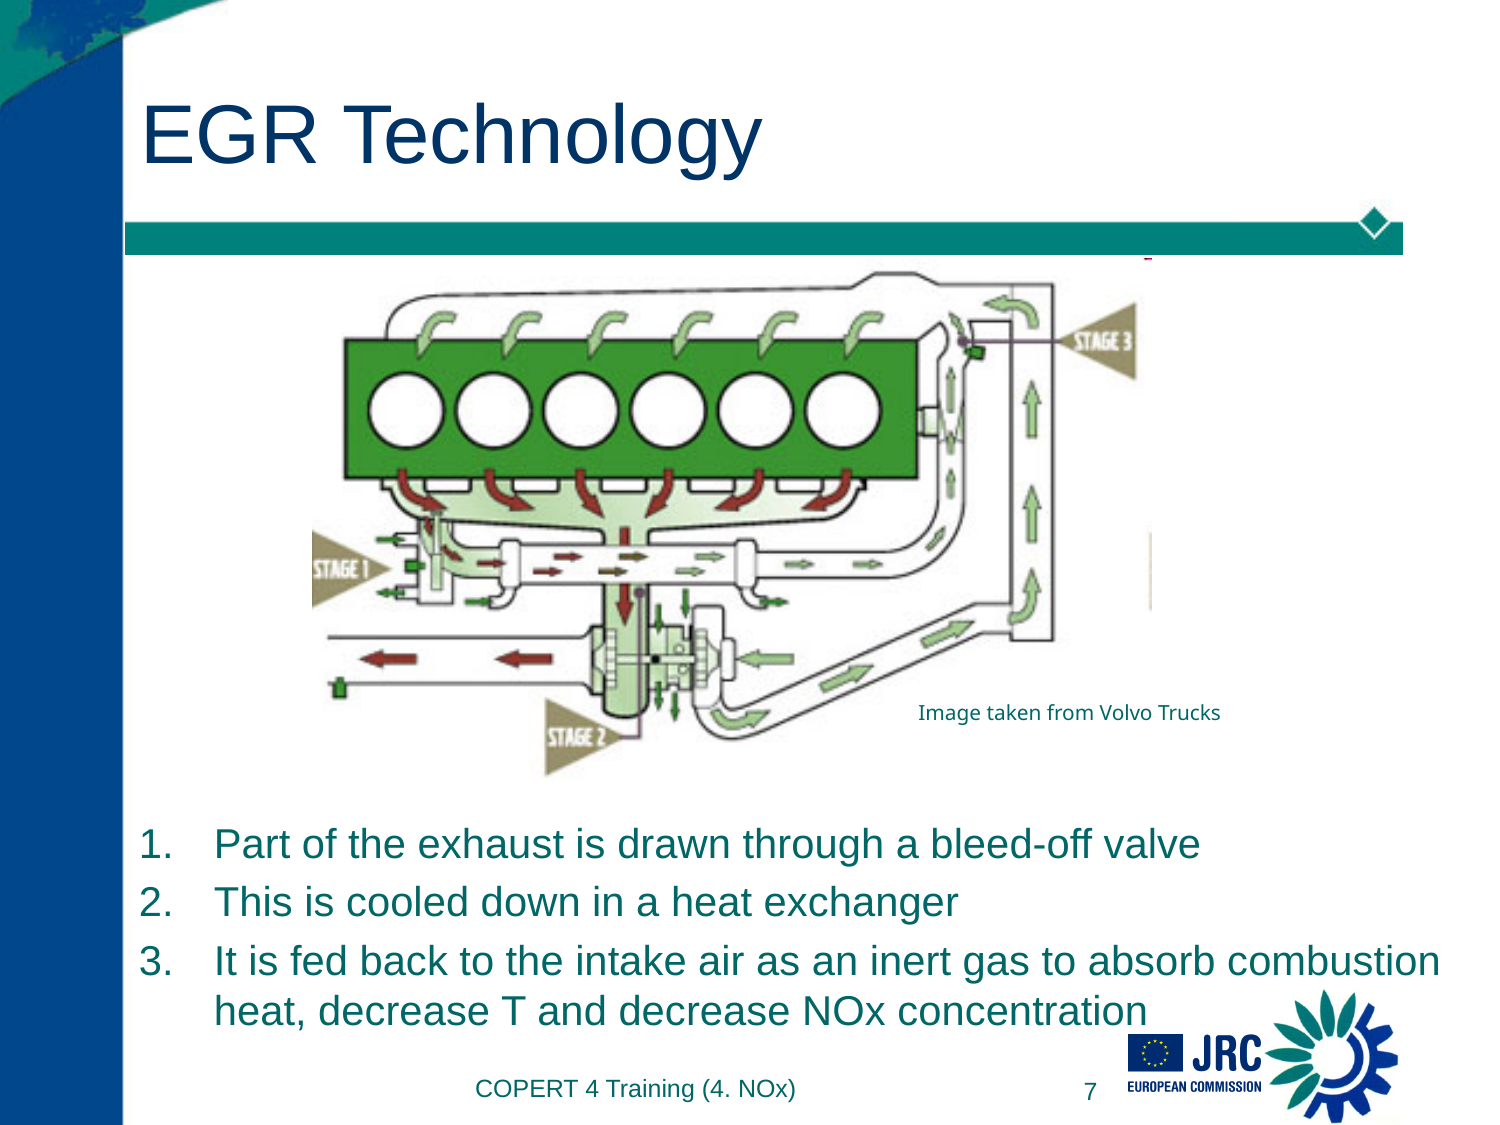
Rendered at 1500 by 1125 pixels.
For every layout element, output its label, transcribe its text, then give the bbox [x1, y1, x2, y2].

picture [0, 0, 1403, 1125]
footer COPERT 4 Training (4. NOx) [324, 1062, 948, 1110]
slide_number 7 [987, 1062, 1113, 1113]
text_box Image taken from Volvo Trucks [1156, 692, 1306, 733]
picture [1128, 1059, 1261, 1092]
picture [312, 257, 1152, 788]
picture [1262, 1059, 1400, 1125]
list Part of the exhaust is drawn through a bleed-off valve This is cooled down in a heat exchanger It is fed back to the intake air as an inert gas to absorb combustion heat, decrease T and decrease NOx concentration [123, 809, 1463, 1059]
title EGR Technology [124, 33, 1401, 188]
